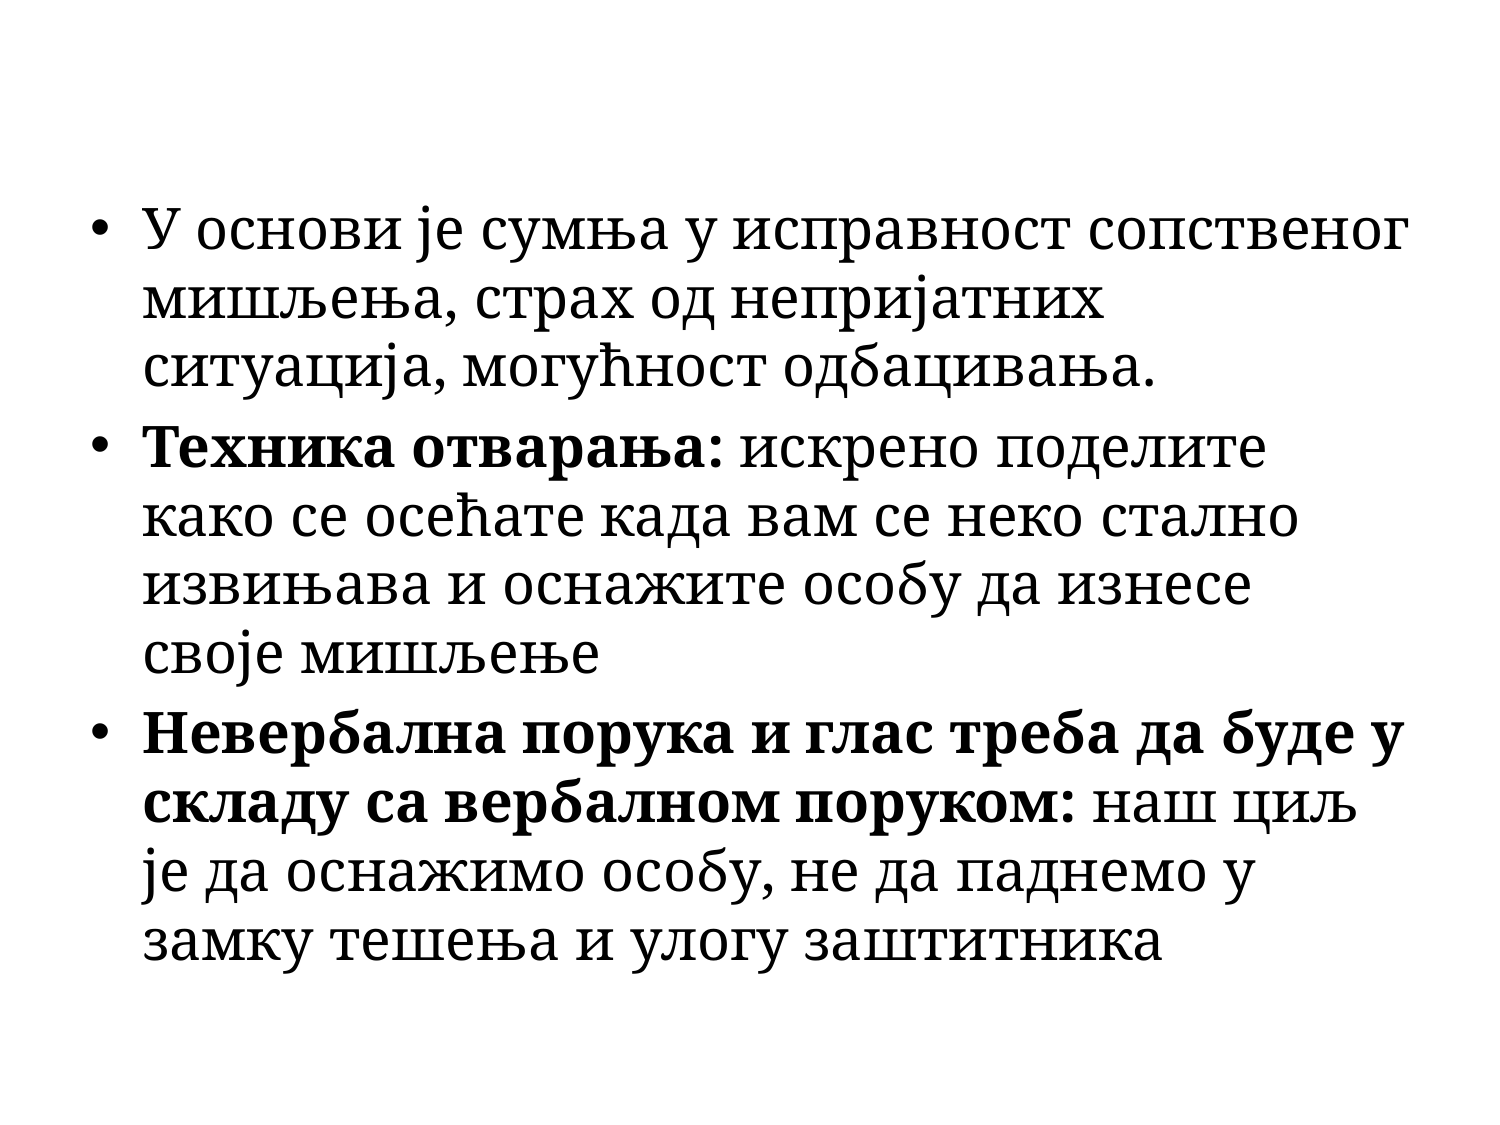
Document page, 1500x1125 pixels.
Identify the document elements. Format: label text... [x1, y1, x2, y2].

list У основи је сумња у исправност сопственог мишљења, страх од непријатних ситуација, могућност одбацивања. Техника отварања: искрено поделите како се осећате када вам се неко стално извињава и оснажите особу да изнесе своје мишљење Невербална порука и глас треба да буде у складу са вербалном поруком: наш циљ је да оснажимо особу, не да паднемо у замку тешења и улогу заштитника [75, 184, 1425, 1005]
